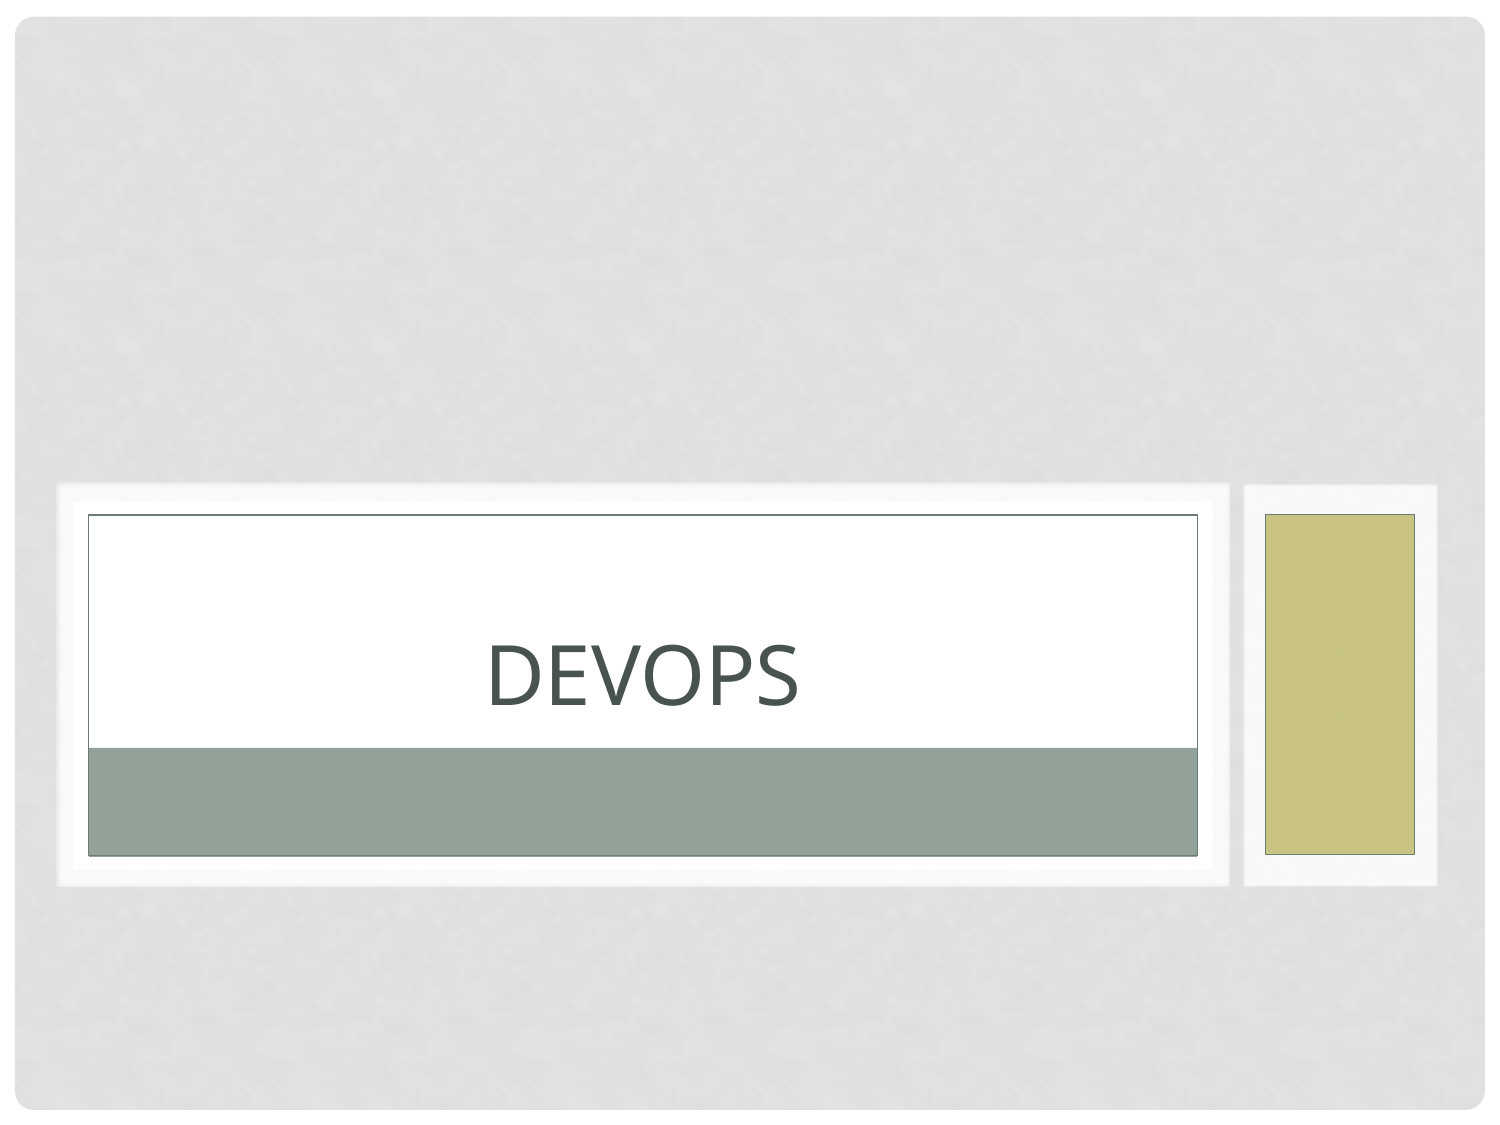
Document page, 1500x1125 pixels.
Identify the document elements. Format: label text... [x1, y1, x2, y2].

title DevOps [99, 529, 1187, 730]
